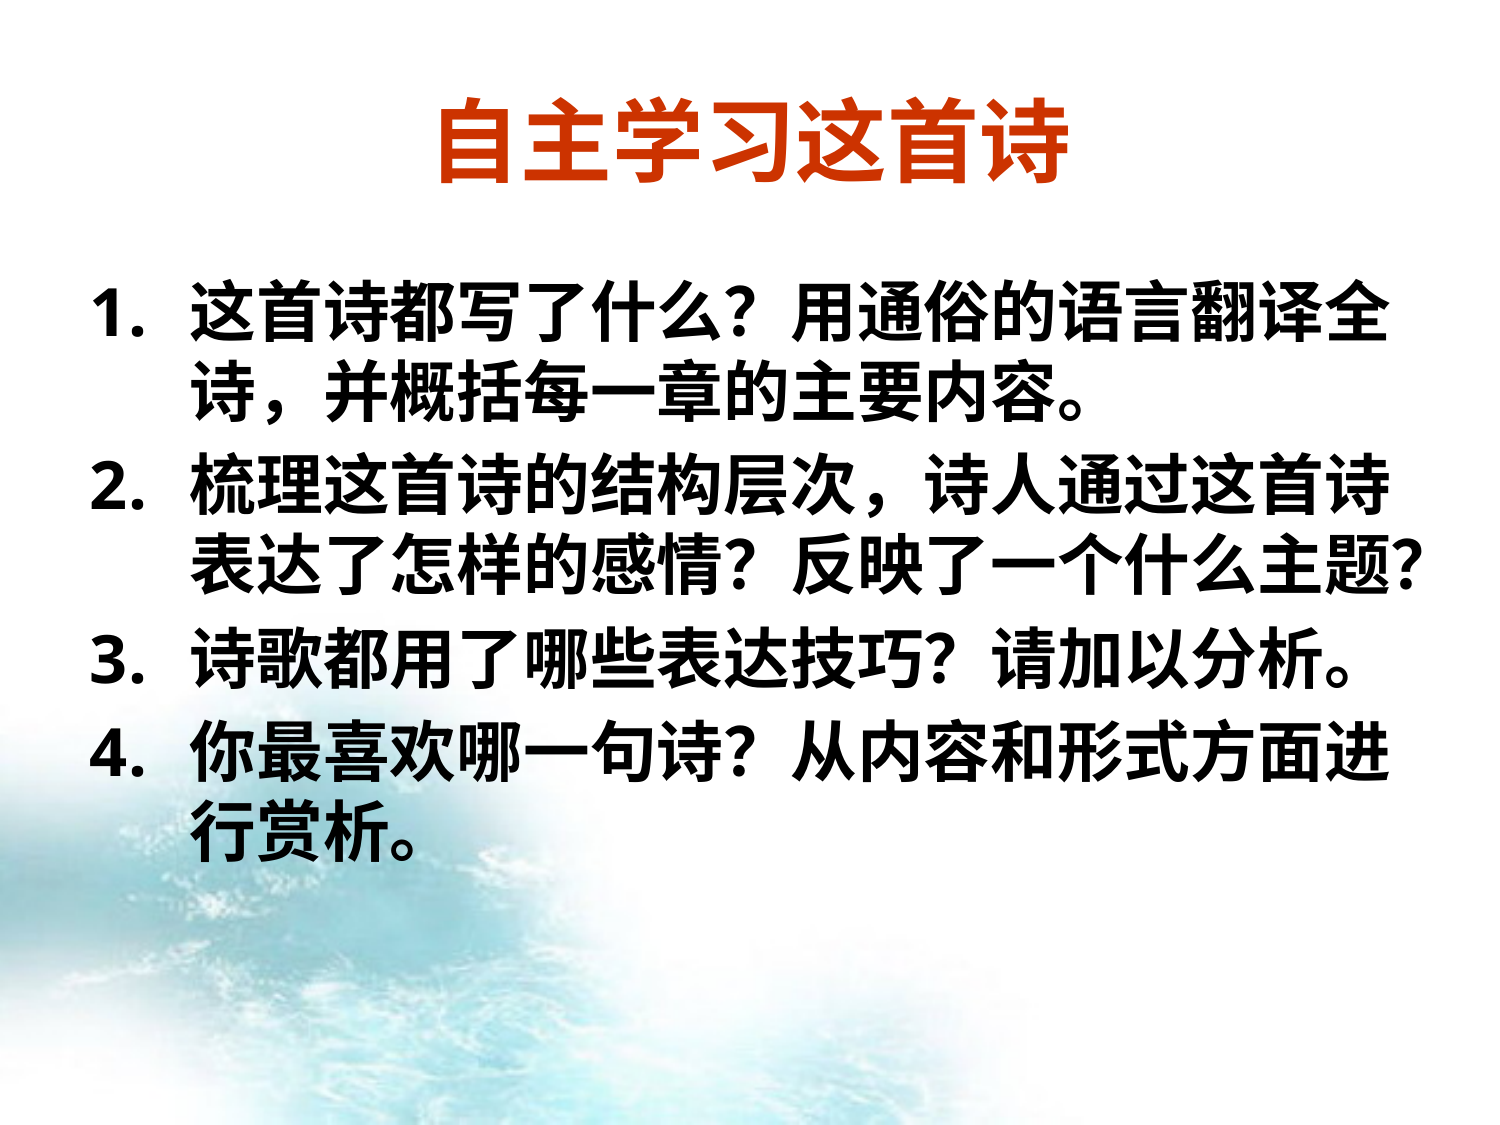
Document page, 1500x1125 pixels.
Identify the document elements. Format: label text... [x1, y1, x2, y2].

list 这首诗都写了什么？用通俗的语言翻译全诗，并概括每一章的主要内容。 梳理这首诗的结构层次，诗人通过这首诗表达了怎样的感情？反映了一个什么主题？ 诗歌都用了哪些表达技巧？请加以分析。 你最喜欢哪一句诗？从内容和形式方面进行赏析。 [74, 262, 1426, 1006]
title 自主学习这首诗 [74, 44, 1426, 233]
picture [0, 0, 1500, 1125]
